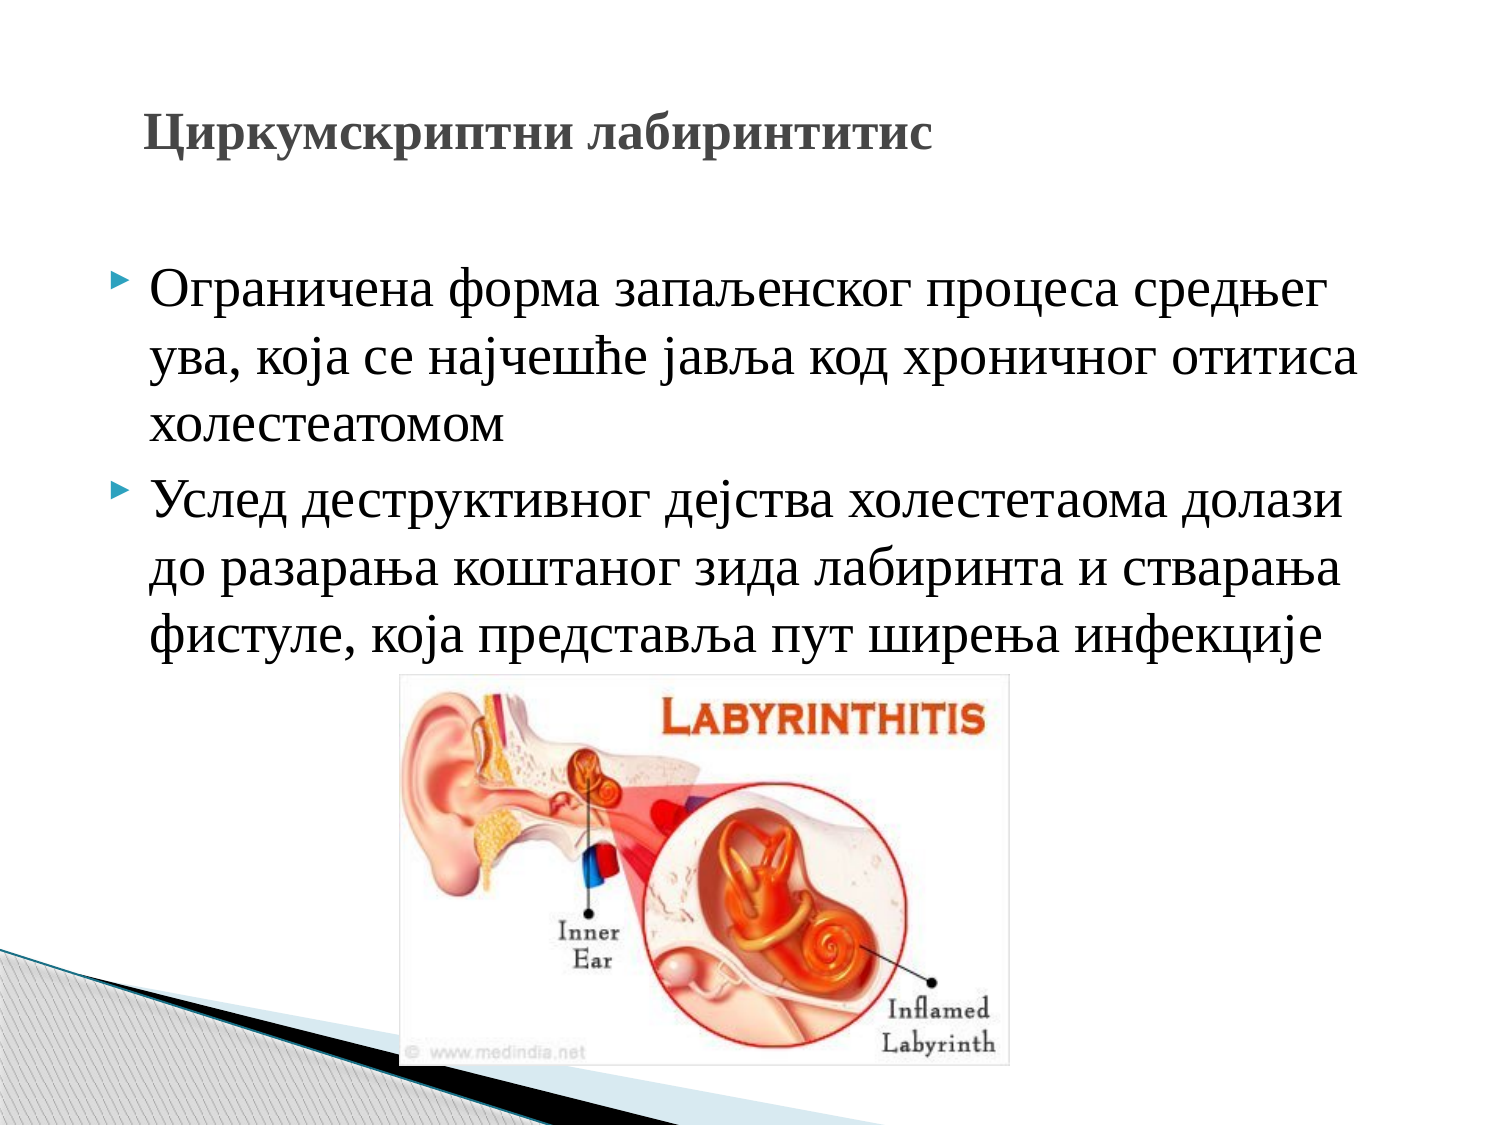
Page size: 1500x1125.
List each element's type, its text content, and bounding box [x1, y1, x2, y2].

title Циркумскриптни лабиринтитис [75, 87, 1425, 233]
list Ограничена форма запаљенског процеса средњег ува, која се најчешће јавља код хроничног отитиса холестеатомом Услед деструктивног дејства холестетаома долази до разарања коштаног зида лабиринта и стварања фистуле, која представља пут ширења инфекције [75, 243, 1425, 986]
picture [399, 674, 1010, 1066]
